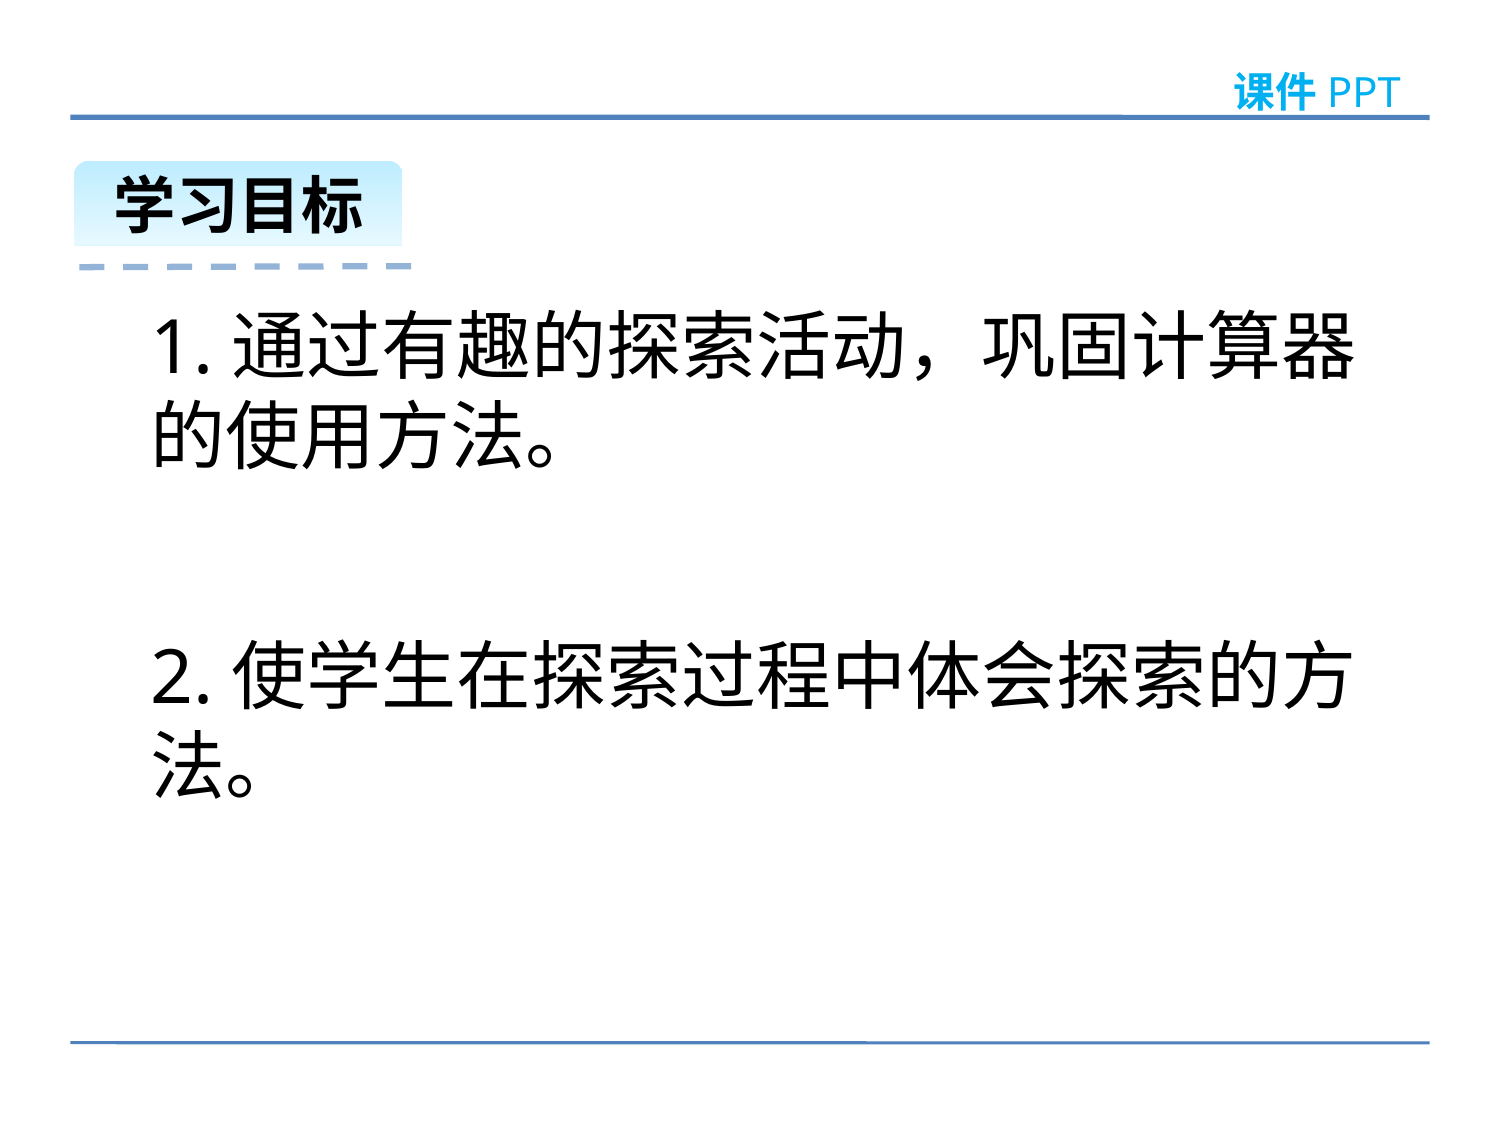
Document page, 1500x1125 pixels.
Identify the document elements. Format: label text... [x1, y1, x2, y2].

text_box 2.使学生在探索过程中体会探索的方法。 [135, 621, 1376, 817]
text_box 1.通过有趣的探索活动，巩固计算器的使用方法。 [135, 290, 1388, 486]
text_box 学习目标 [74, 160, 403, 246]
text_box 课件PPT [1218, 58, 1418, 124]
